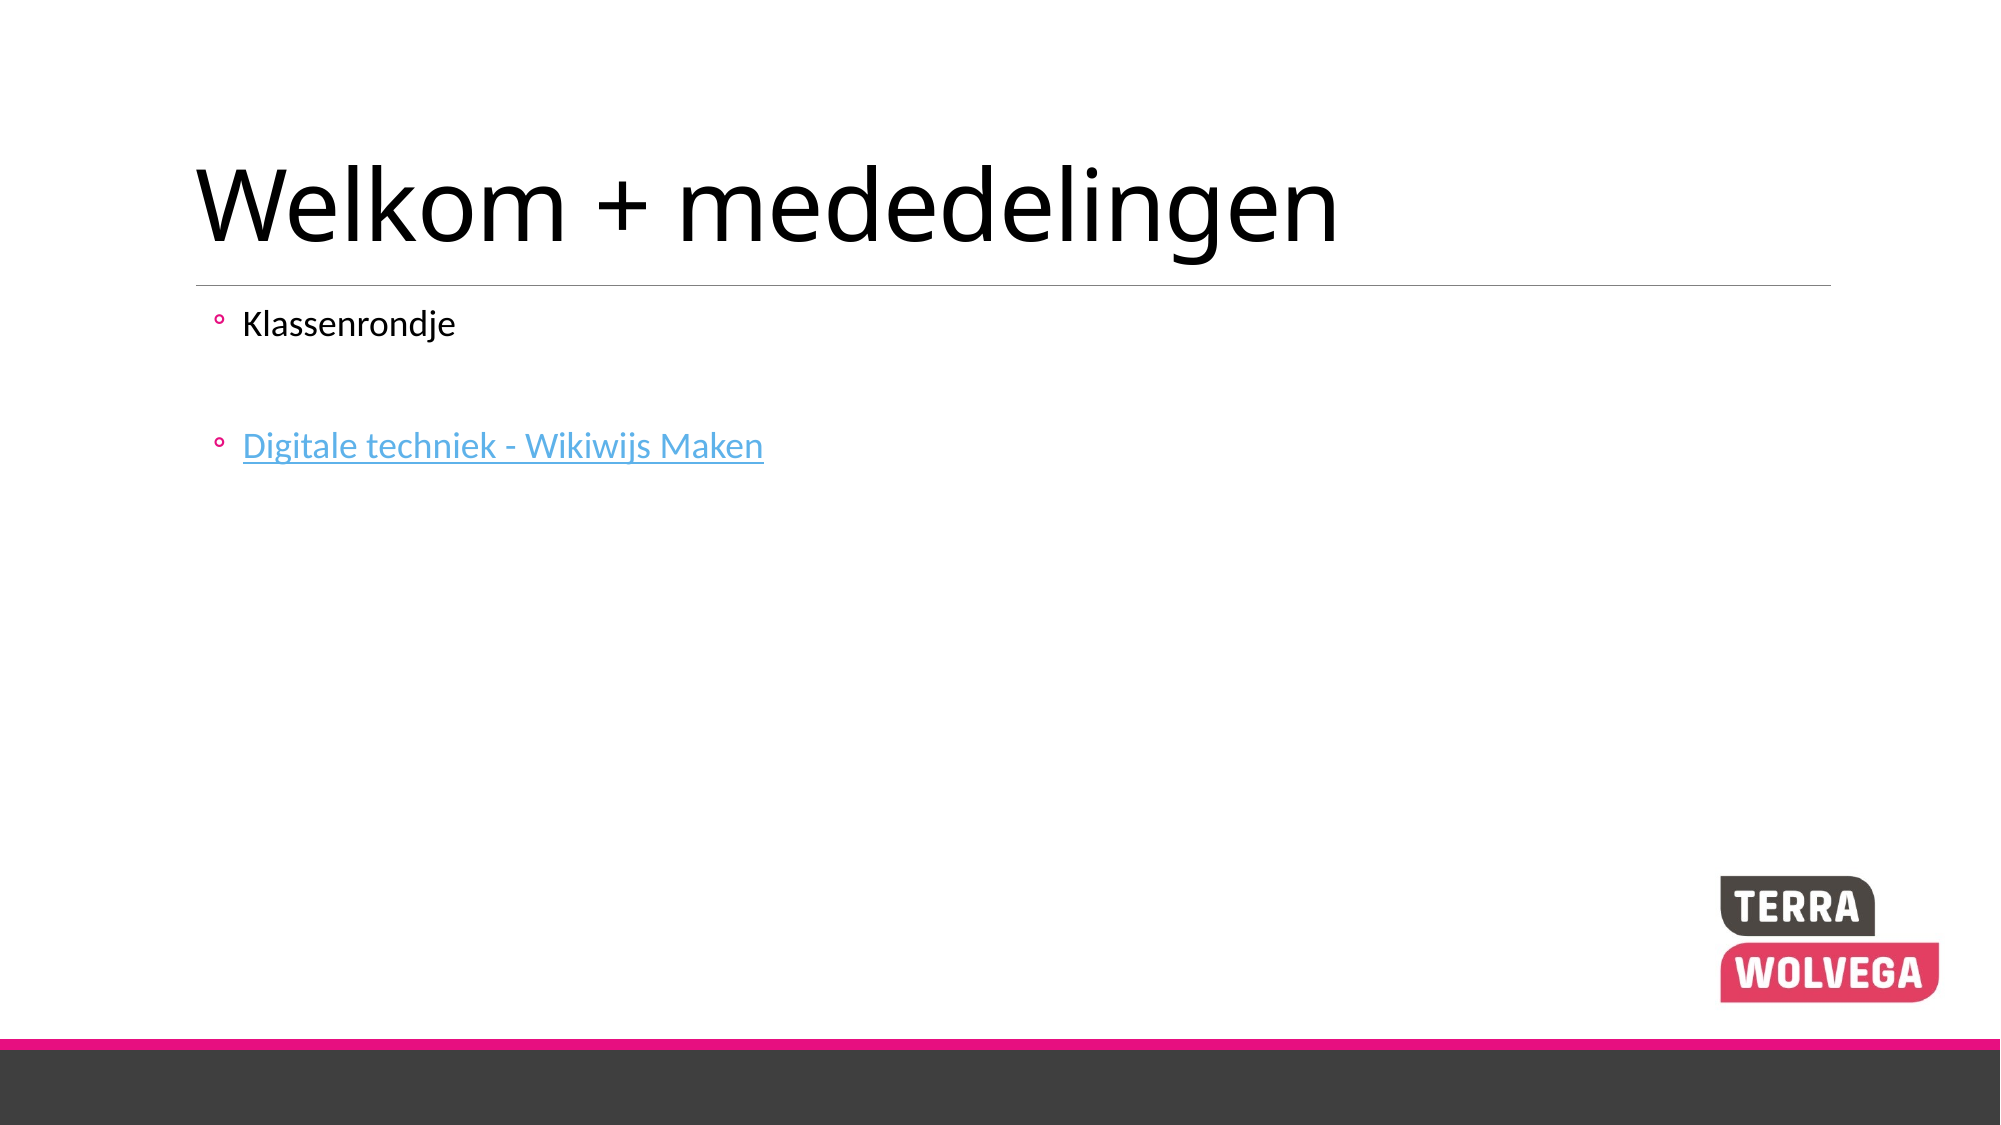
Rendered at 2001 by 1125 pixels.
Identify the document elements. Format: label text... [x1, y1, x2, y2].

picture [1715, 867, 1945, 1013]
list Klassenrondje Digitale techniek - Wikiwijs Maken [180, 296, 1830, 1125]
title Welkom + mededelingen [180, 135, 1830, 270]
